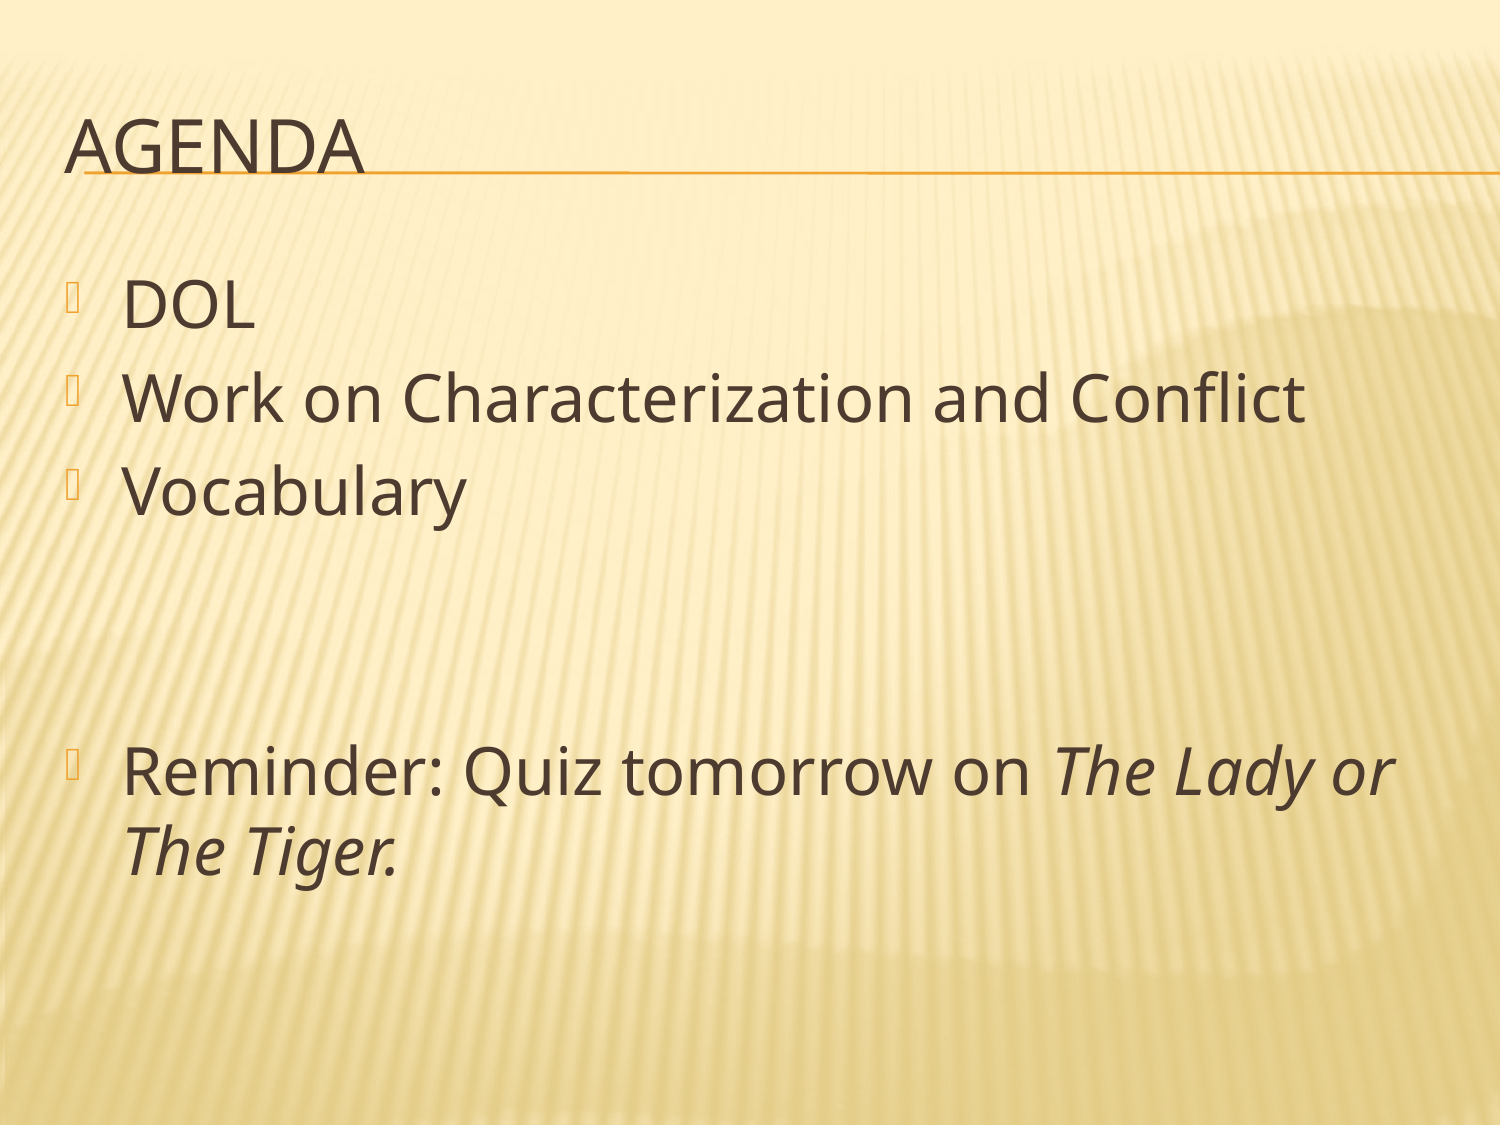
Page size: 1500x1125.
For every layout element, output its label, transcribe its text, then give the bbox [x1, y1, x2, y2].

title Agenda [50, 75, 1475, 213]
list DOL Work on Characterization and Conflict Vocabulary Reminder: Quiz tomorrow on The Lady or The Tiger. [50, 254, 1475, 998]
